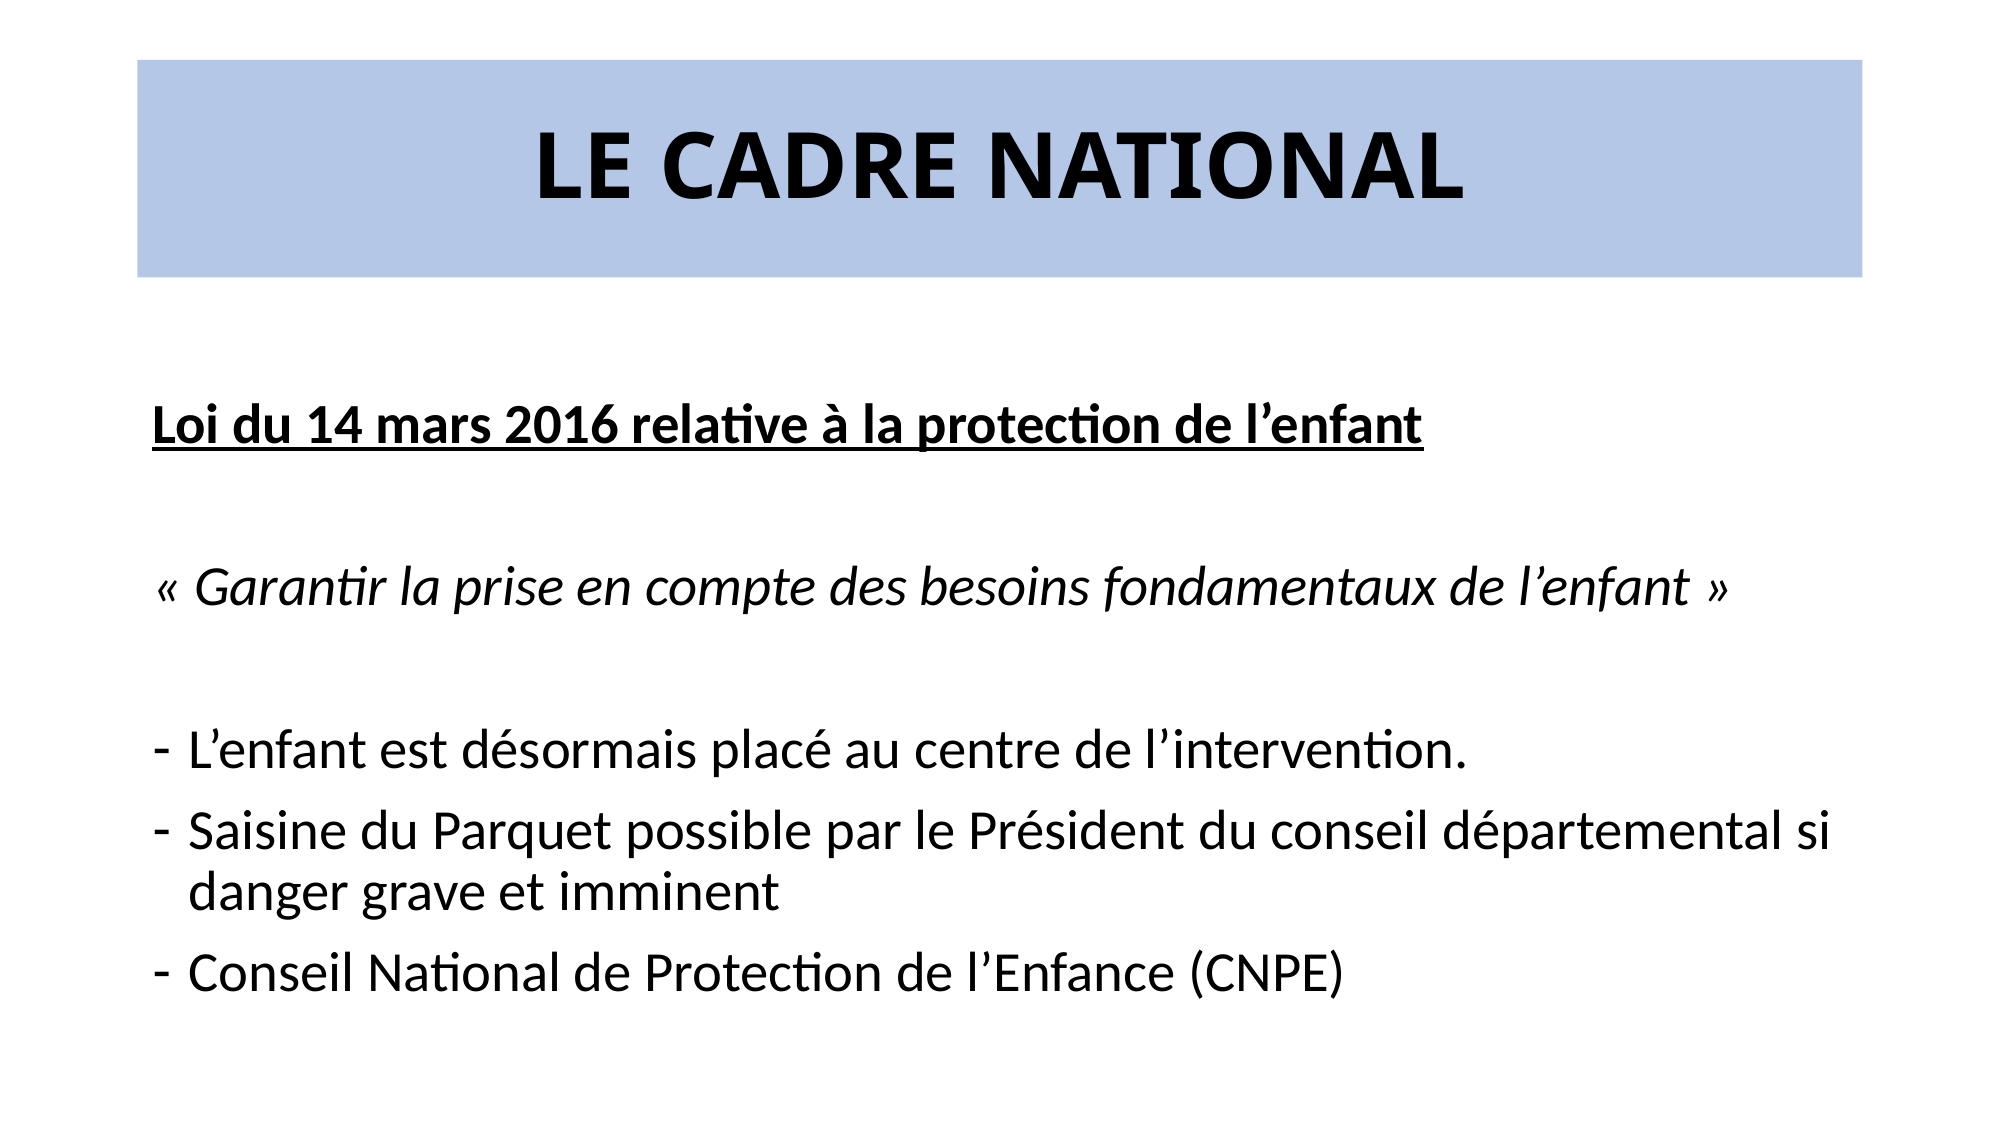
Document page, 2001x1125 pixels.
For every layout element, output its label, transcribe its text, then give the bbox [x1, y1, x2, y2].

list Loi du 14 mars 2016 relative à la protection de l’enfant « Garantir la prise en compte des besoins fondamentaux de l’enfant » L’enfant est désormais placé au centre de l’intervention. Saisine du Parquet possible par le Président du conseil départemental si danger grave et imminent Conseil National de Protection de l’Enfance (CNPE) [137, 299, 1863, 1014]
title LE CADRE NATIONAL [137, 59, 1863, 278]
